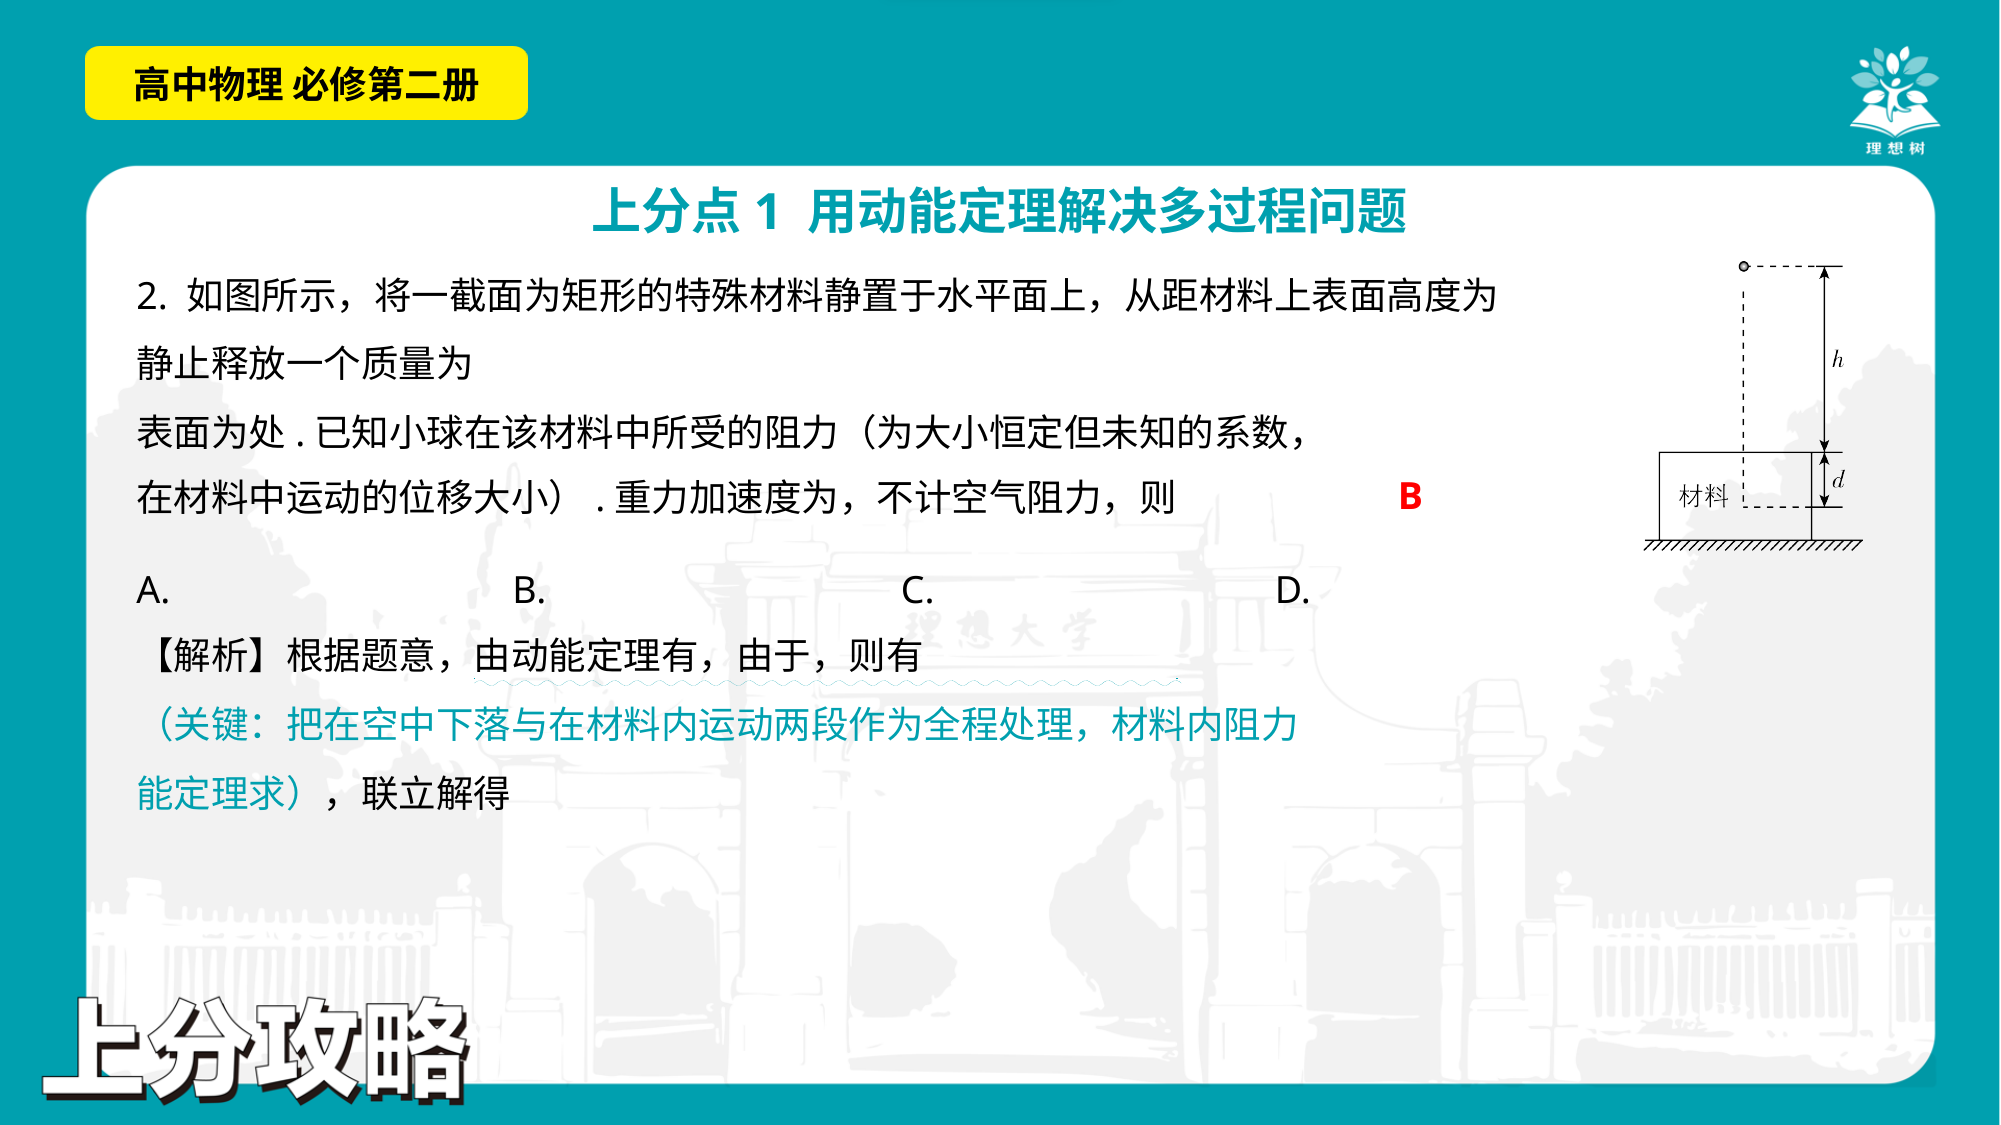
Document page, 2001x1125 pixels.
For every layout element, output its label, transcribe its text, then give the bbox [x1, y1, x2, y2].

text_box B [1383, 452, 1438, 511]
picture [0, 0, 2000, 1125]
text_box . . [473, 603, 1818, 678]
